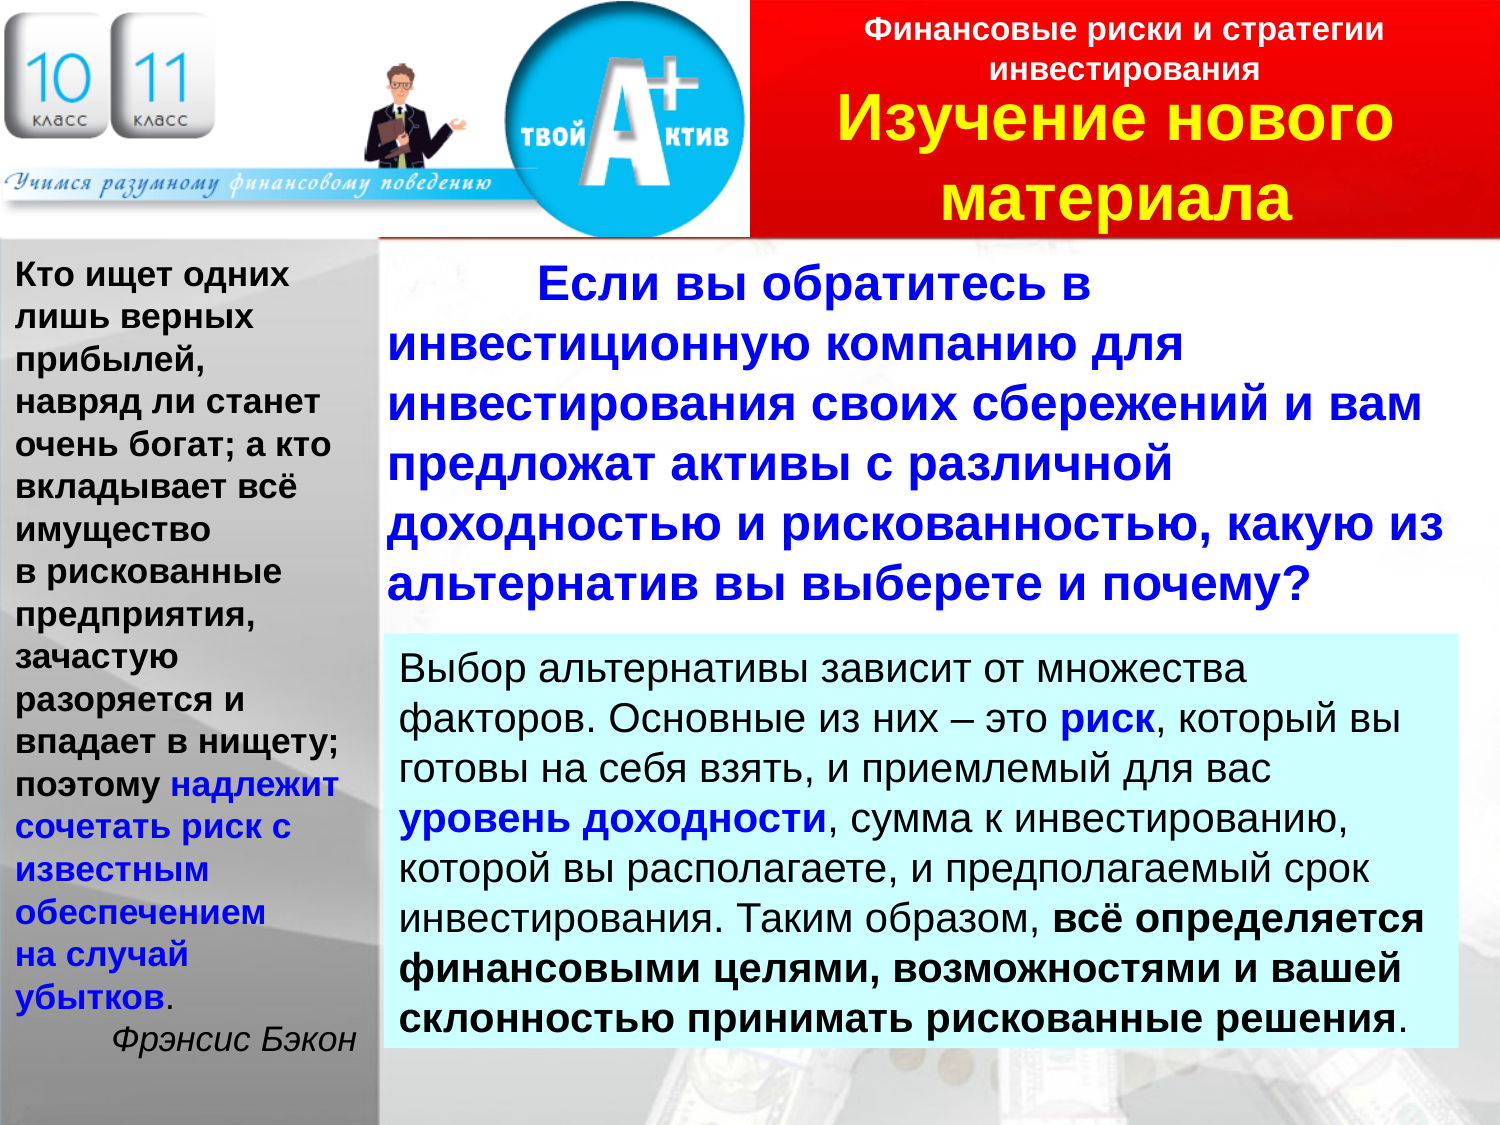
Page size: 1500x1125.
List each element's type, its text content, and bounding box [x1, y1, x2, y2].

text_box Финансовые риски и стратегии инвестирования [751, 0, 1500, 232]
text_box Изучение нового материала [773, 66, 1459, 241]
text_box Выбор альтернативы зависит от множества факторов. Основные из них – это риск, который вы готовы на себя взять, и приемлемый для вас уровень доходности, сумма к инвестированию, которой вы располагаете, и предполагаемый срок инвестирования. Таким образом, всё определяется финансовыми целями, возможностями и вашей склонностью принимать рискованные решения. [383, 633, 1459, 1049]
picture [0, 0, 1500, 1125]
text_box Кто ищет одних лишь верных прибылей, навряд ли станет очень богат; а кто вкладывает всё имущество в рискованные предприятия, зачастую разоряется и впадает в нищету; поэтому надлежит сочетать риск с известным обеспечением на случай убытков. Фрэнсис Бэкон [0, 244, 372, 1067]
text_box Если вы обратитесь в инвестиционную компанию для инвестирования своих сбережений и вам предложат активы с различной доходностью и рискованностью, какую из альтернатив вы выберете и почему? [372, 243, 1471, 619]
